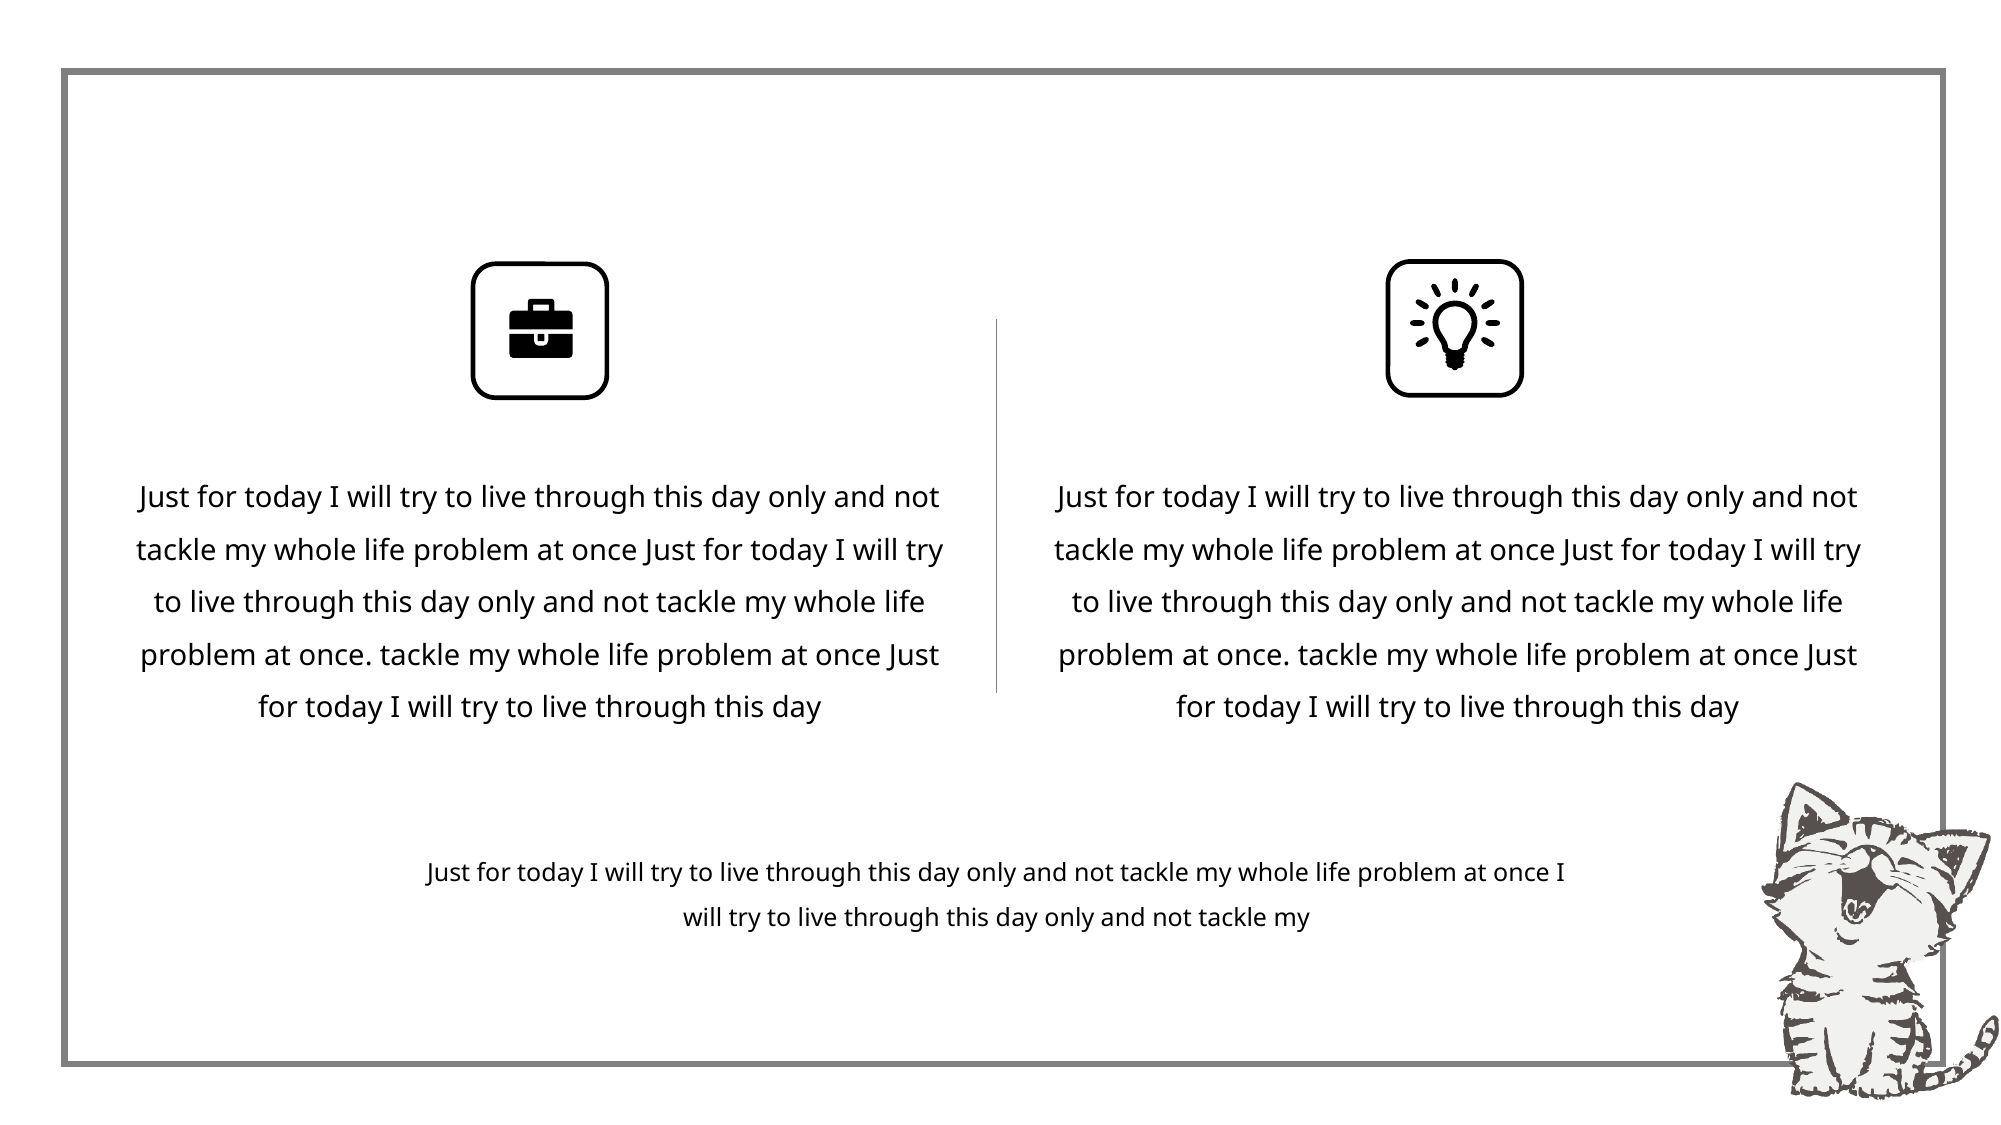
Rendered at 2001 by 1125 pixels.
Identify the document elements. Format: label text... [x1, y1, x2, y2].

text_box [64, 70, 1944, 1065]
text_box Just for today I will try to live through this day only and not tackle my whole life problem at once Just for today I will try to live through this day only and not tackle my whole life problem at once. tackle my whole life problem at once Just for today I will try to live through this day [118, 453, 962, 731]
text_box Just for today I will try to live through this day only and not tackle my whole life problem at once Just for today I will try to live through this day only and not tackle my whole life problem at once. tackle my whole life problem at once Just for today I will try to live through this day [1036, 453, 1880, 731]
text_box Just for today I will try to live through this day only and not tackle my whole life problem at once I will try to live through this day only and not tackle my [391, 834, 1603, 939]
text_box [1387, 261, 1522, 396]
picture [1673, 733, 2000, 1125]
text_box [472, 263, 607, 398]
